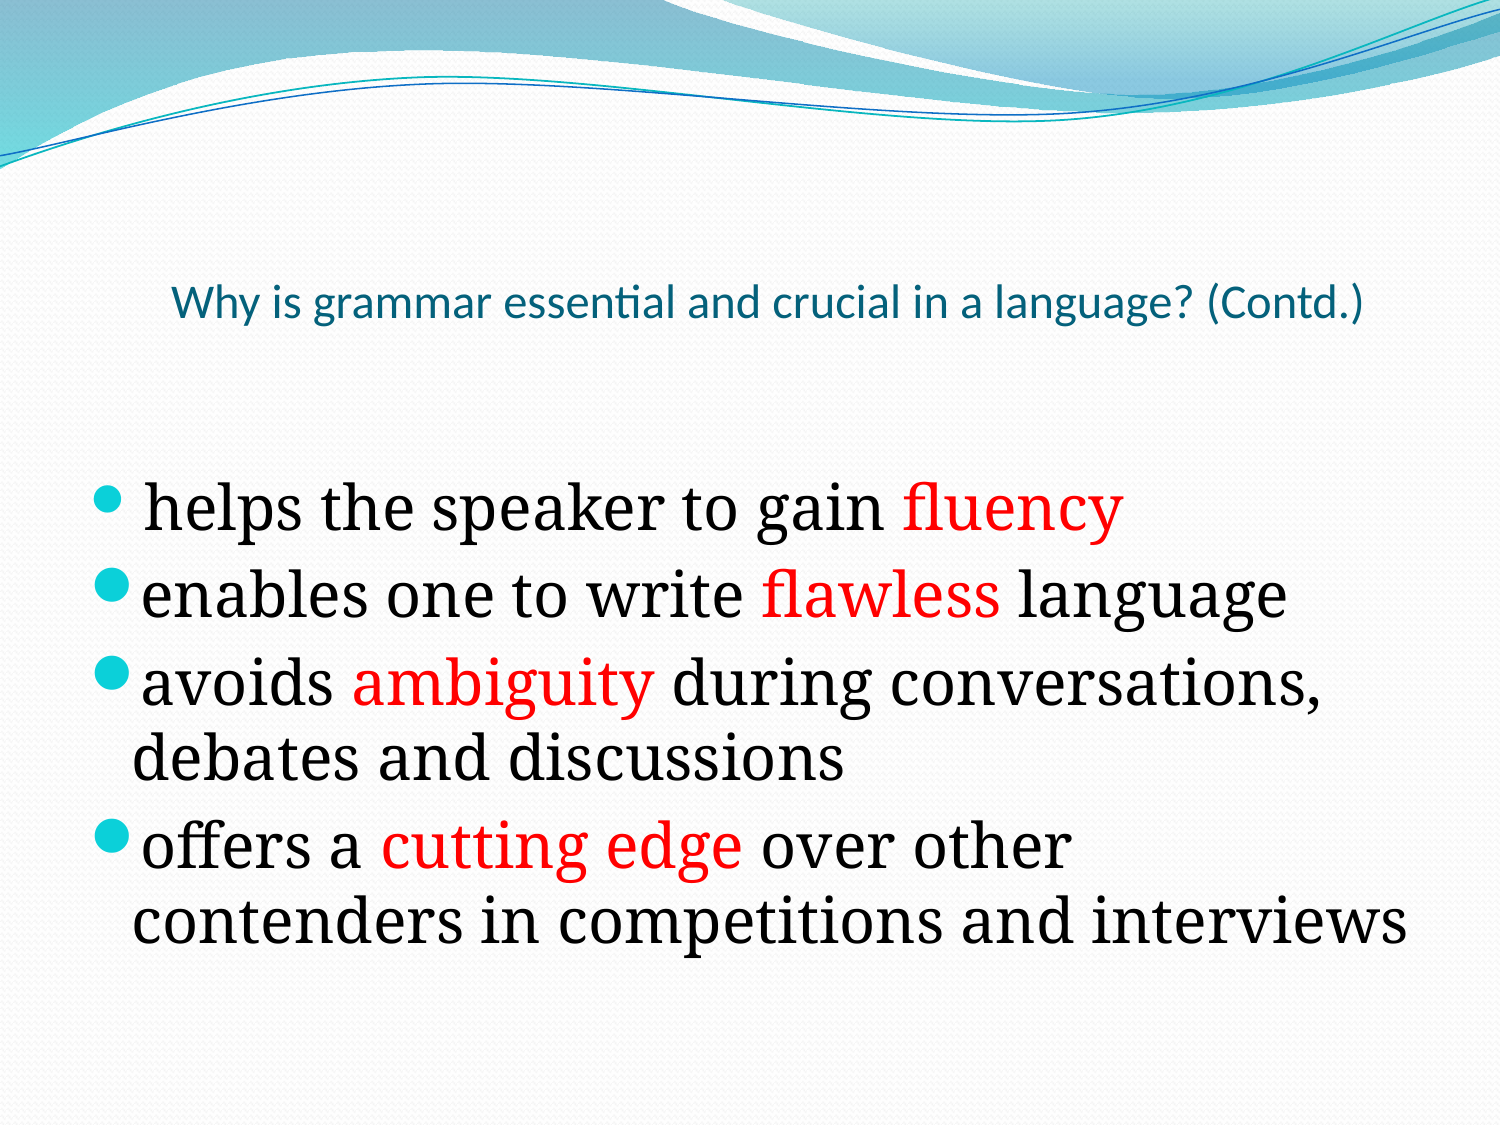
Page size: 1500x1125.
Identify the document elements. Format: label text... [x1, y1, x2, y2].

list helps the speaker to gain fluency enables one to write flawless language avoids ambiguity during conversations, debates and discussions offers a cutting edge over other contenders in competitions and interviews [75, 387, 1425, 975]
title Why is grammar essential and crucial in a language? (Contd.) [75, 125, 1463, 328]
